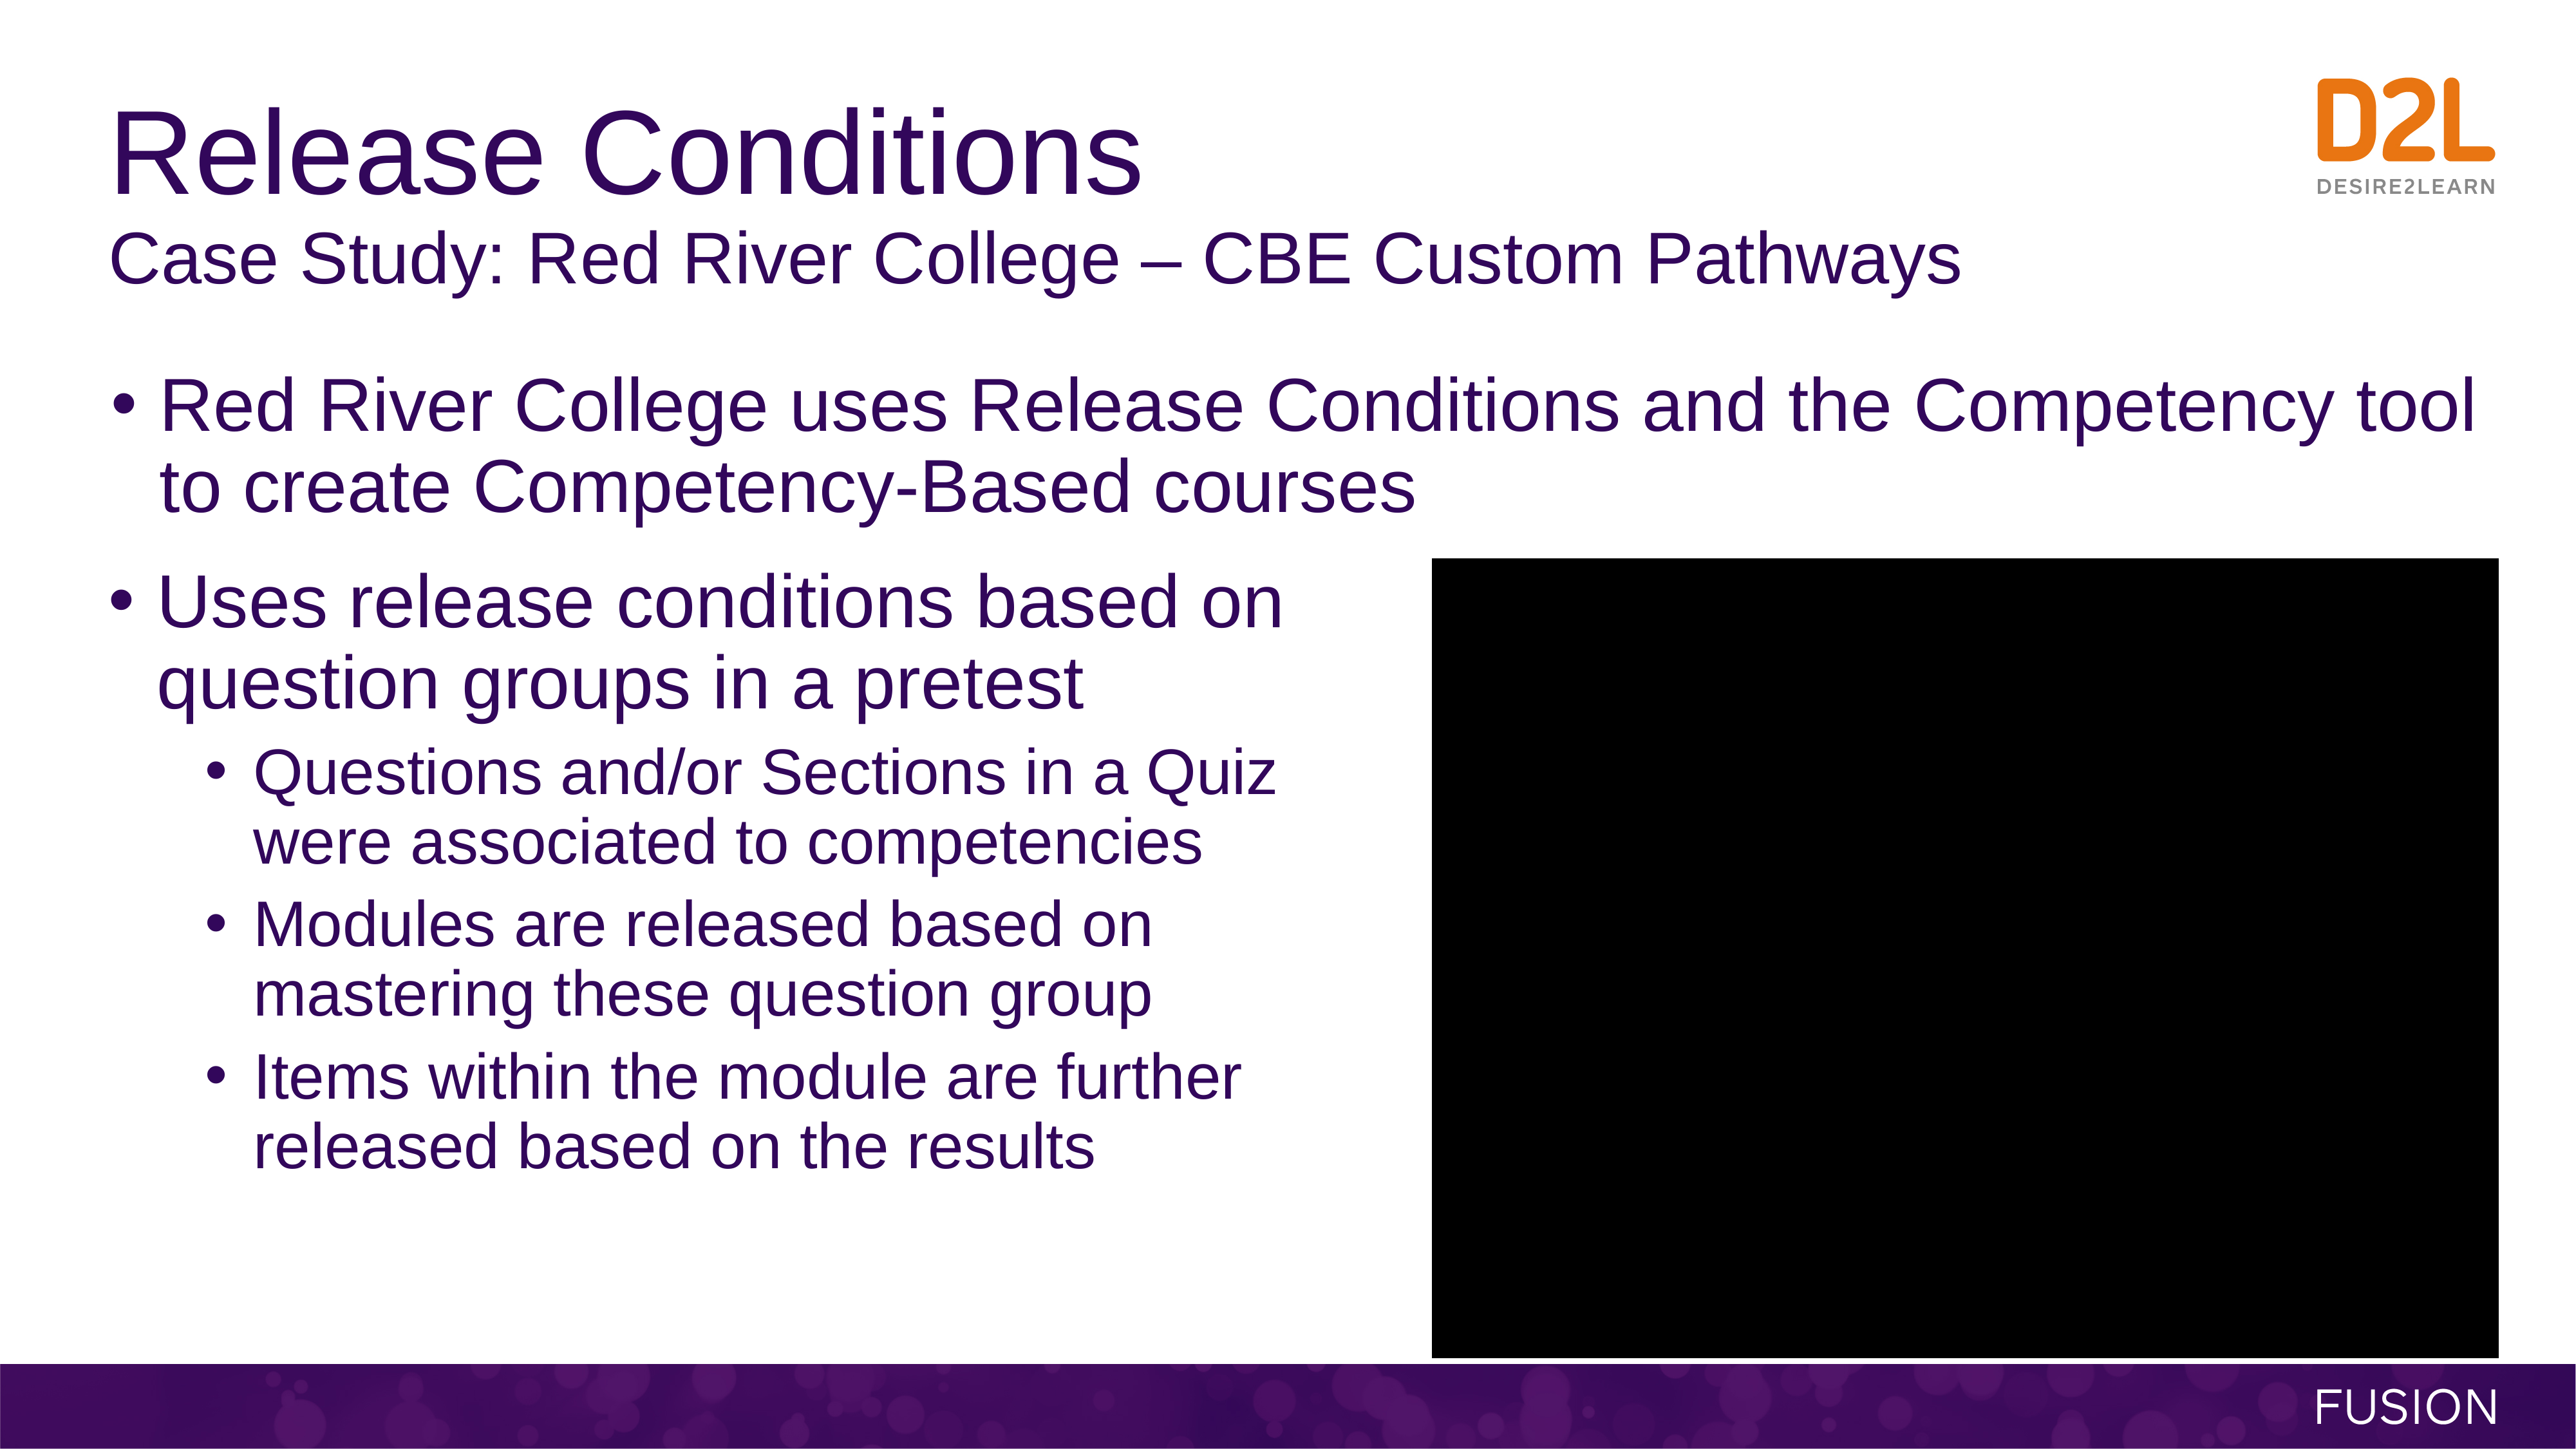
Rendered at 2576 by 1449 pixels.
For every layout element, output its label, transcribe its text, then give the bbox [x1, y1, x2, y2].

title Release Conditions Case Study: Red River College – CBE Custom Pathways [99, 86, 2069, 362]
list Uses release conditions based on question groups in a pretest Questions and/or Sections in a Quiz were associated to competencies Modules are released based on mastering these question group Items within the module are further released based on the results [99, 558, 1431, 1201]
picture [0, 0, 2576, 1449]
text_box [1431, 558, 2499, 1359]
text_box Red River College uses Release Conditions and the Competency tool to create Competency-Based courses [101, 361, 2499, 558]
